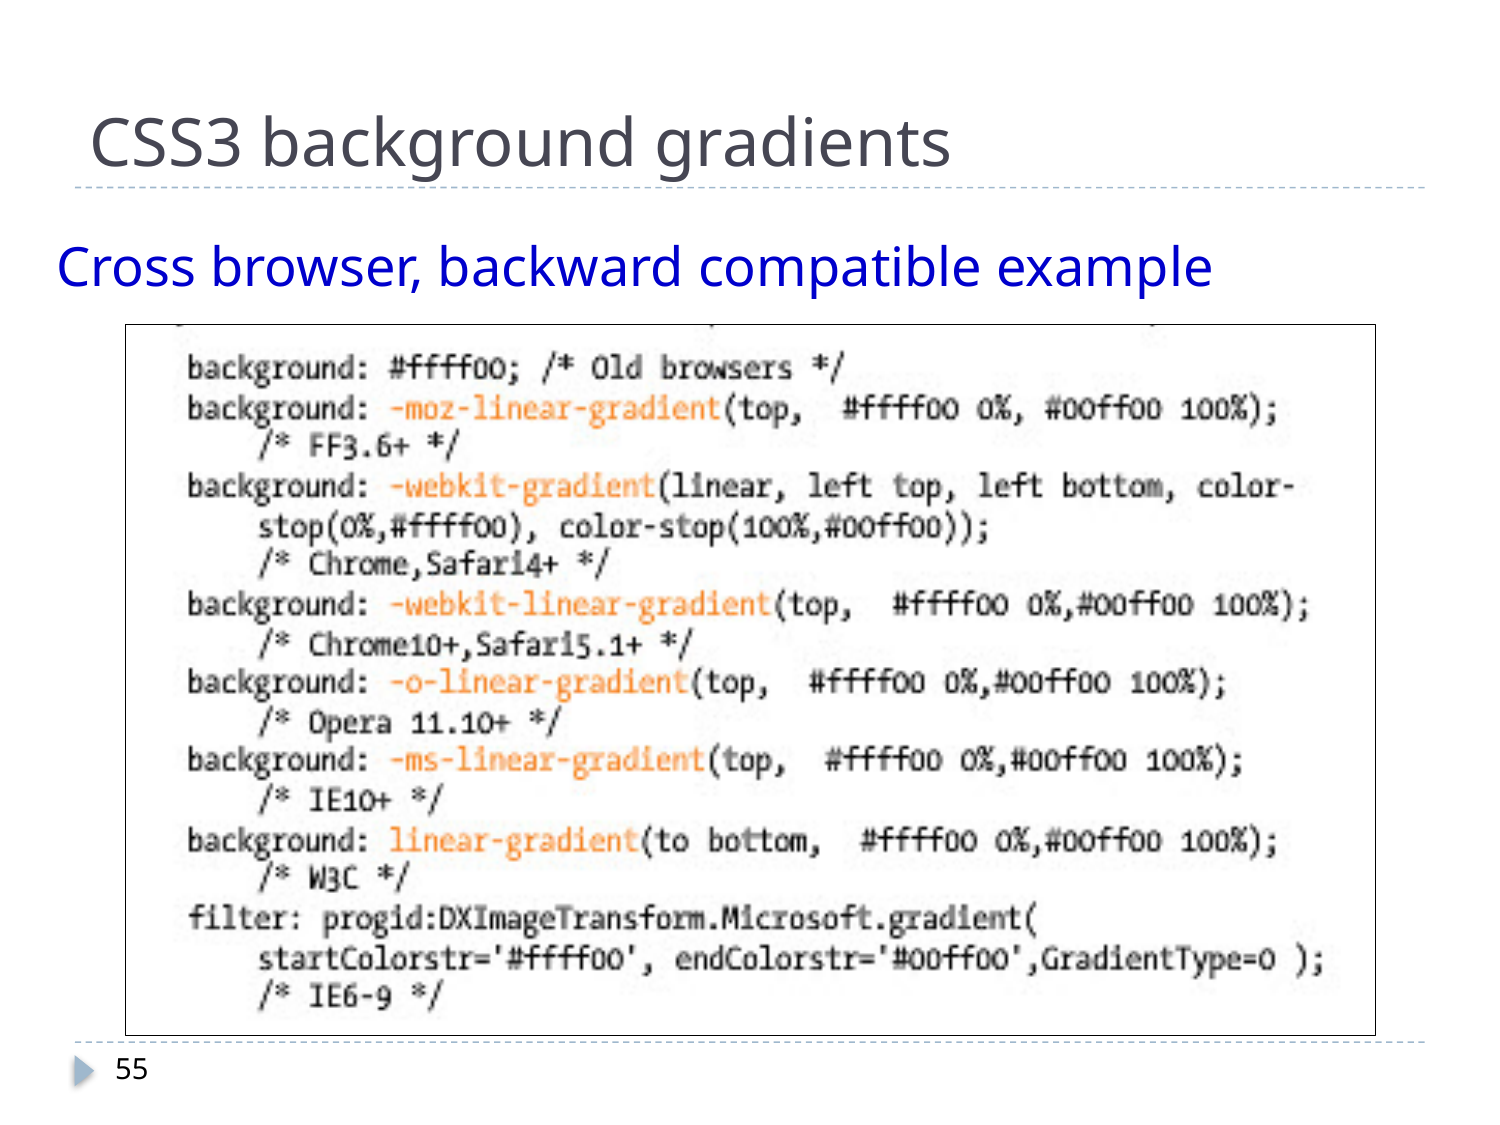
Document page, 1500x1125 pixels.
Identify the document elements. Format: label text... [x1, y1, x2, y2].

slide_number 55 [100, 1042, 426, 1103]
list Cross browser, backward compatible example [41, 224, 1454, 863]
picture [124, 324, 1376, 1036]
title CSS3 background gradients [75, 24, 1425, 188]
